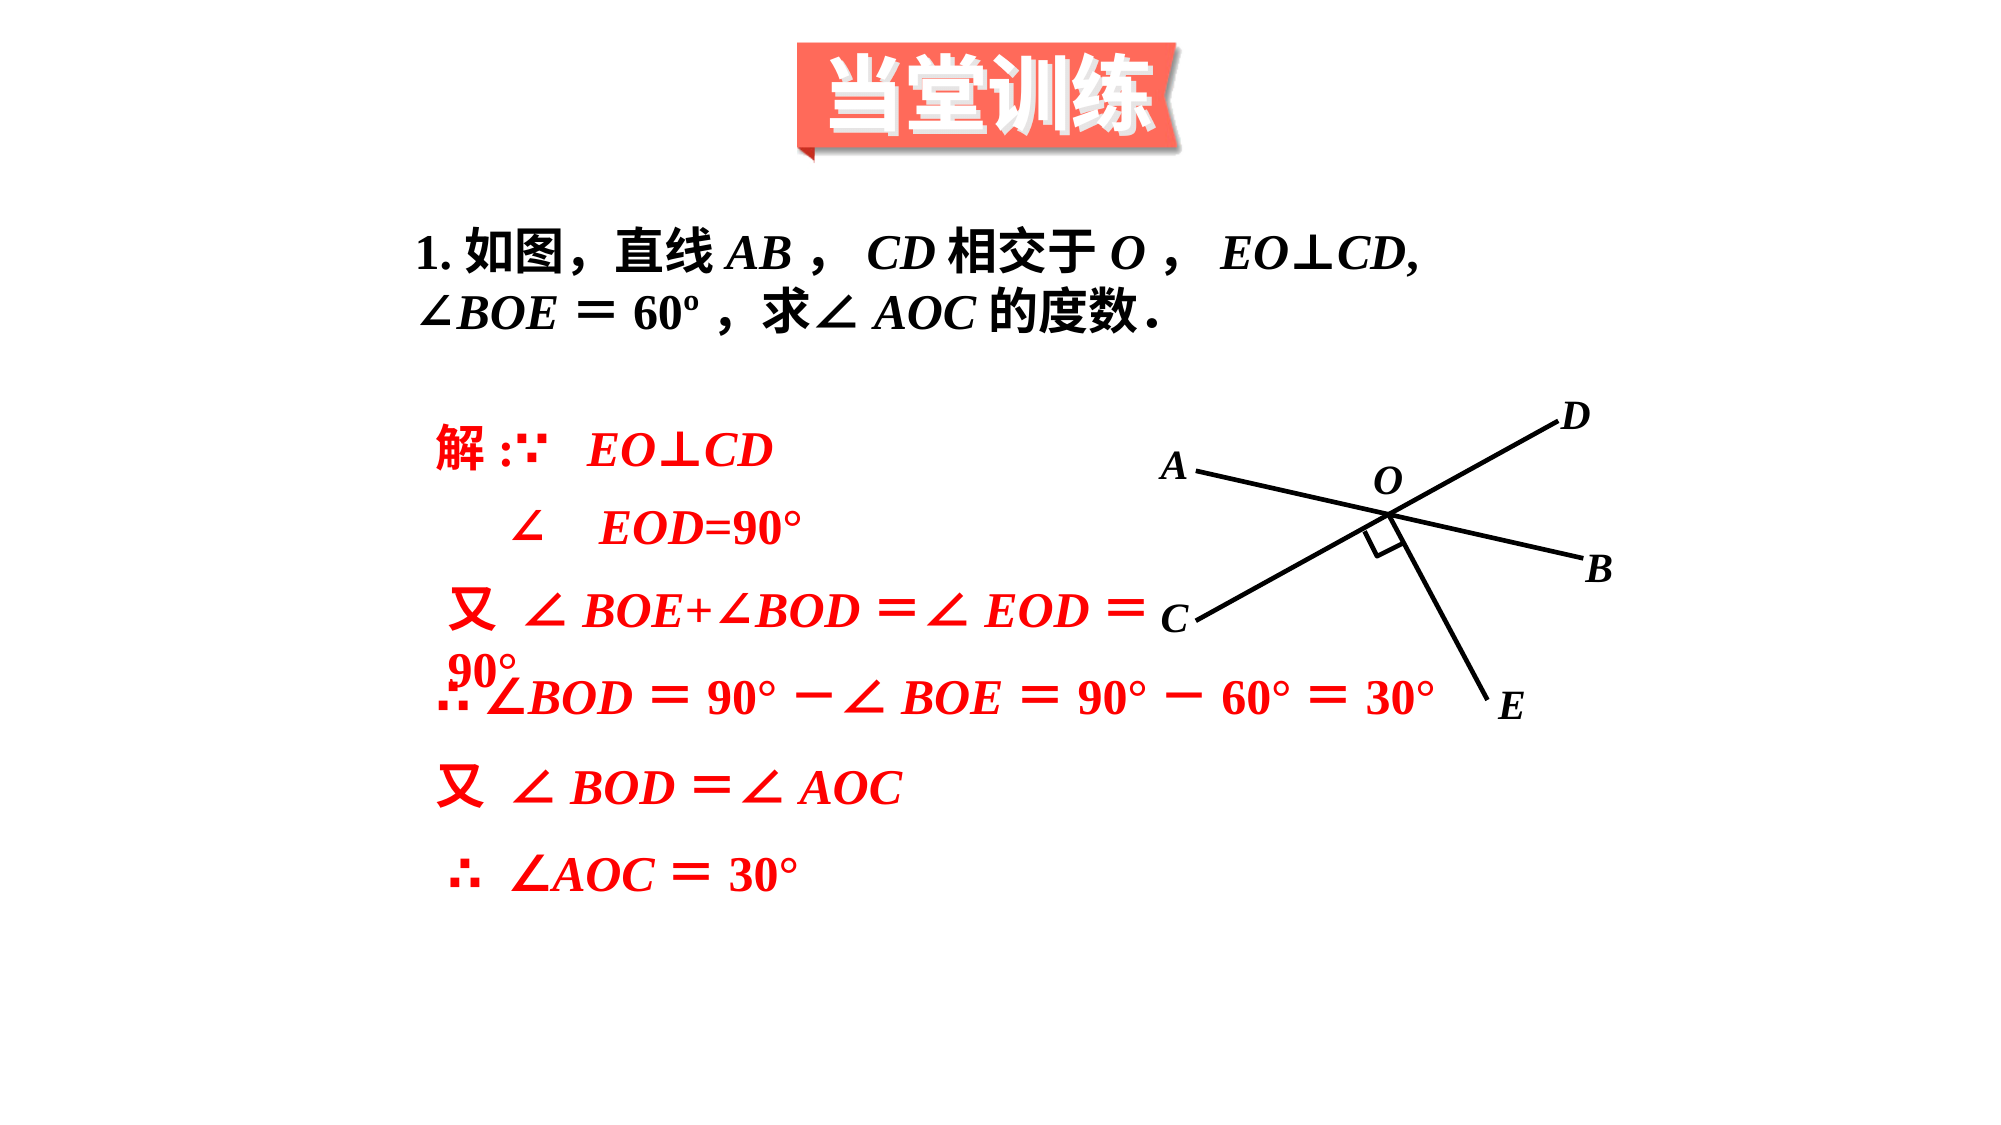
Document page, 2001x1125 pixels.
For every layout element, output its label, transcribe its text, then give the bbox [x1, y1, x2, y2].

text_box 又 ∠BOE+∠BOD＝∠EOD＝90° [432, 570, 1145, 656]
text_box 又 ∠BOD＝∠AOC [421, 747, 1022, 823]
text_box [787, 18, 1236, 244]
text_box ∴ ∠EOD=90° [492, 487, 977, 563]
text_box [1145, 380, 1659, 736]
text_box ∴ ∠BOD＝90°－∠BOE＝90°－60°＝30° [421, 656, 1145, 732]
text_box 1.如图，直线AB，CD相交于O，EO⊥CD, ∠BOE＝60º，求∠AOC的度数． [399, 212, 1513, 348]
text_box ∴ ∠AOC＝30° [432, 834, 883, 909]
text_box 解:∵ EO⊥CD [421, 408, 909, 484]
